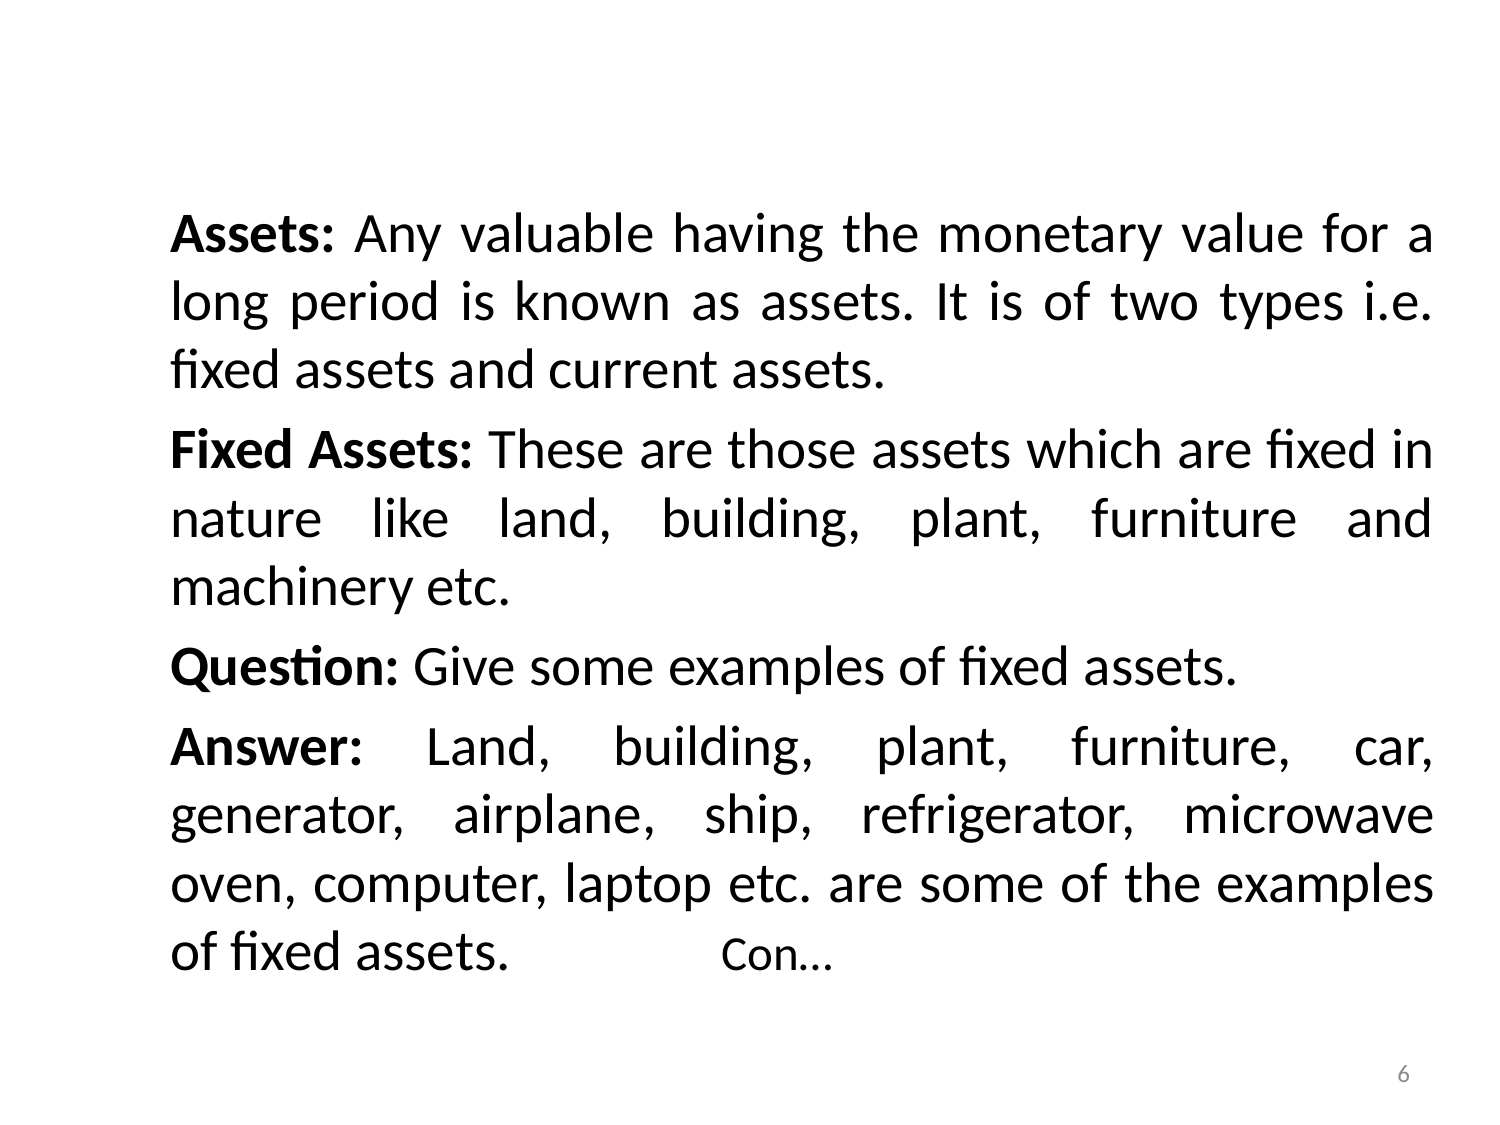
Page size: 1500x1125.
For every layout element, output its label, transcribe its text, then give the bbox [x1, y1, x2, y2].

slide_number 6 [1074, 1042, 1425, 1103]
list Assets: Any valuable having the monetary value for a long period is known as assets. It is of two types i.e. fixed assets and current assets. Fixed Assets: These are those assets which are fixed in nature like land, building, plant, furniture and machinery etc. Question: Give some examples of fixed assets. Answer: Land, building, plant, furniture, car, generator, airplane, ship, refrigerator, microwave oven, computer, laptop etc. are some of the examples of fixed assets. Con… [99, 187, 1450, 1005]
